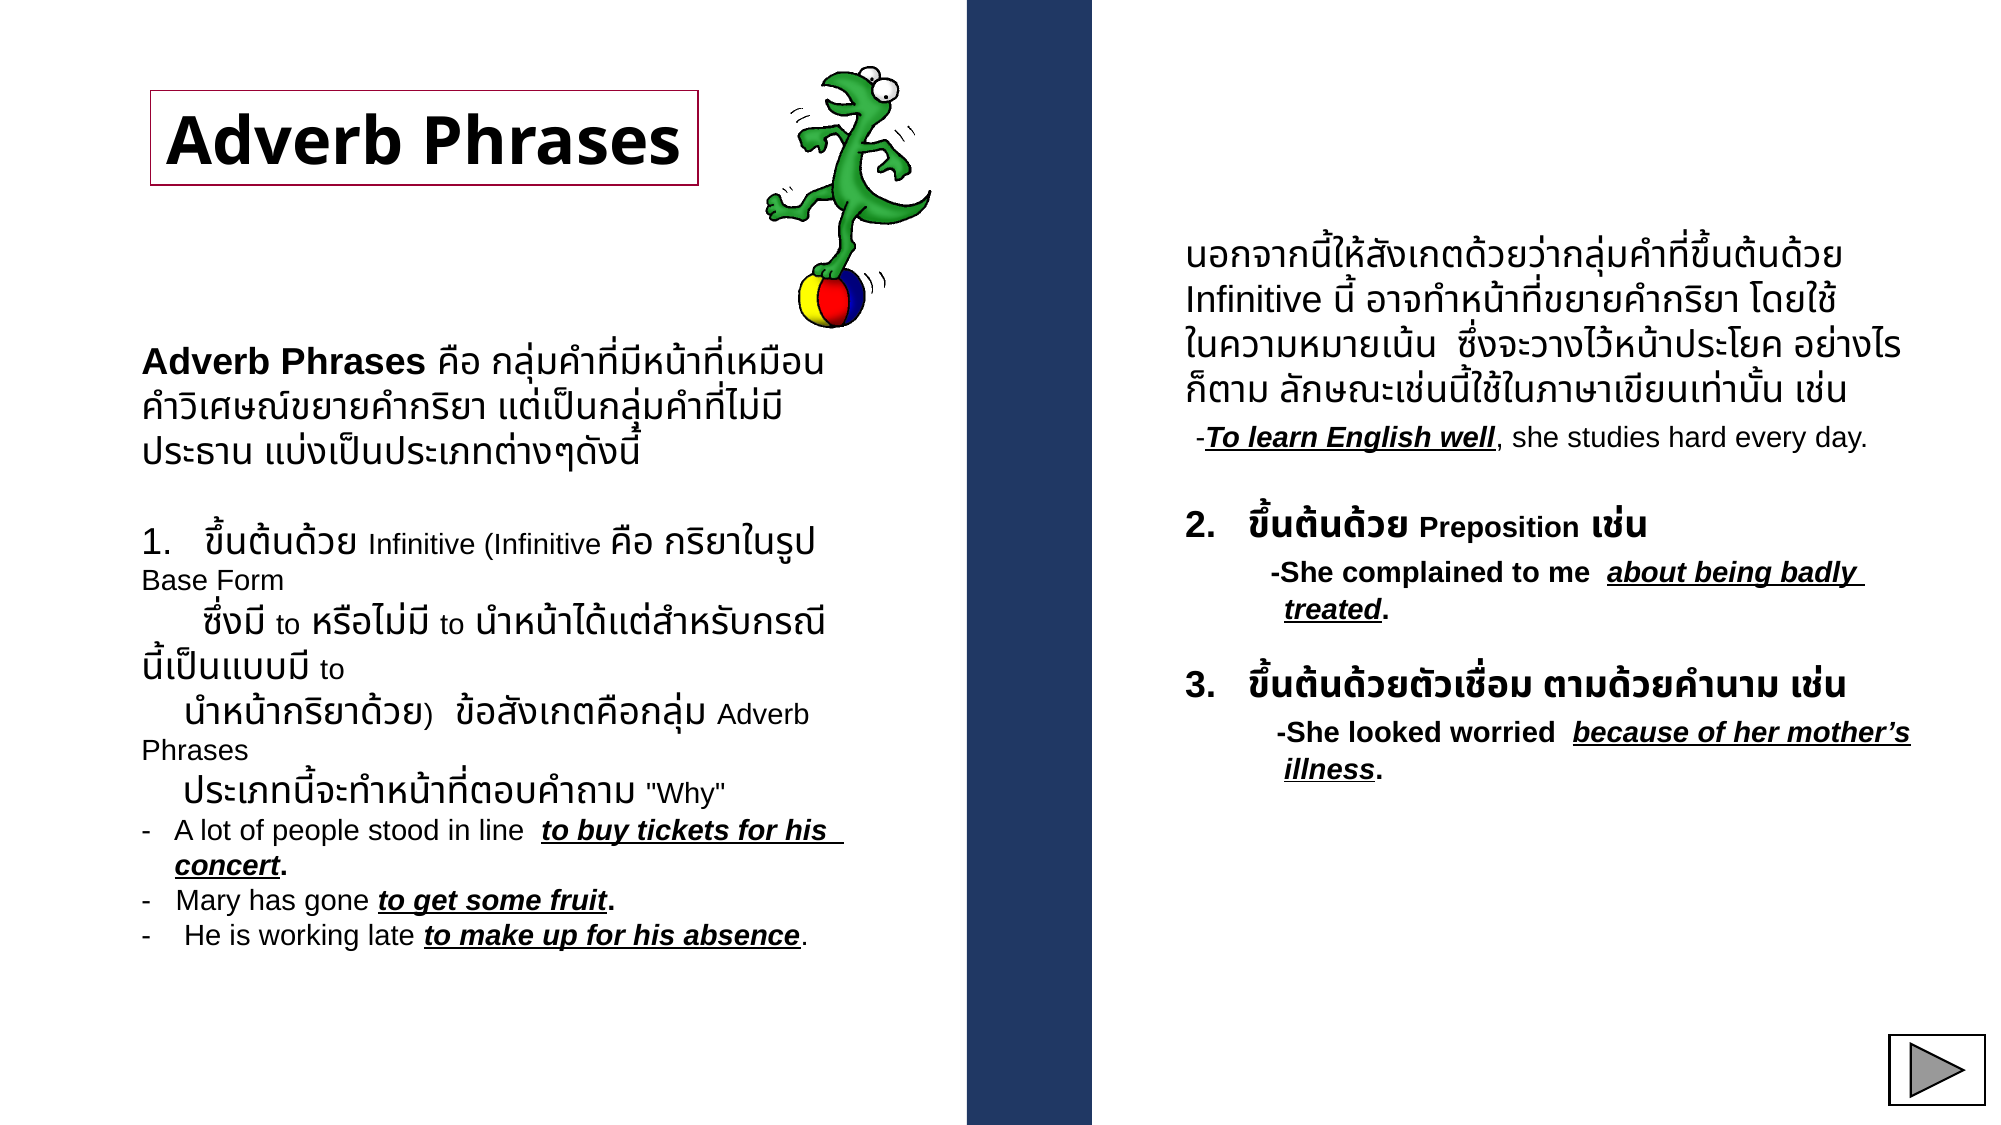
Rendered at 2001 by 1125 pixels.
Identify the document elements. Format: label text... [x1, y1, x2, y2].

text_box [1888, 1034, 1986, 1106]
text_box [966, 0, 1093, 1125]
text_box Adverb Phrases คือ กลุ่มคำที่มีหน้าที่เหมือนคำวิเศษณ์ขยายคำกริยา แต่เป็นกลุ่มคำที่ไม่มีประธาน แบ่งเป็นประเภทต่างๆดังนี้ 1. ขึ้นต้นด้วย Infinitive (Infinitive คือ กริยาในรูป Base Form ซึ่งมี to หรือไม่มี to นำหน้าได้แต่สำหรับกรณีนี้เป็นแบบมี to นำหน้ากริยาด้วย) ข้อสังเกตคือกลุ่ม Adverb Phrases ประเภทนี้จะทำหน้าที่ตอบคำถาม "Why" - A lot of people stood in line to buy tickets for his concert. - Mary has gone to get some fruit. - He is working late to make up for his absence. [126, 329, 860, 1029]
text_box Adverb Phrases [150, 90, 698, 185]
picture [742, 40, 954, 341]
text_box นอกจากนี้ให้สังเกตด้วยว่ากลุ่มคำที่ขึ้นต้นด้วย Infinitive นี้ อาจทำหน้าที่ขยายคำกริยา โดยใช้ ในความหมายเน้น ซึ่งจะวางไว้หน้าประโยค อย่างไรก็ตาม ลักษณะเช่นนี้ใช้ในภาษาเขียนเท่านั้น เช่น -To learn English well, she studies hard every day. 2. ขึ้นต้นด้วย Preposition เช่น -She complained to me about being badly treated. 3. ขึ้นต้นด้วยตัวเชื่อม ตามด้วยคำนาม เช่น -She looked worried because of her mother’s illness. [1170, 222, 1938, 828]
